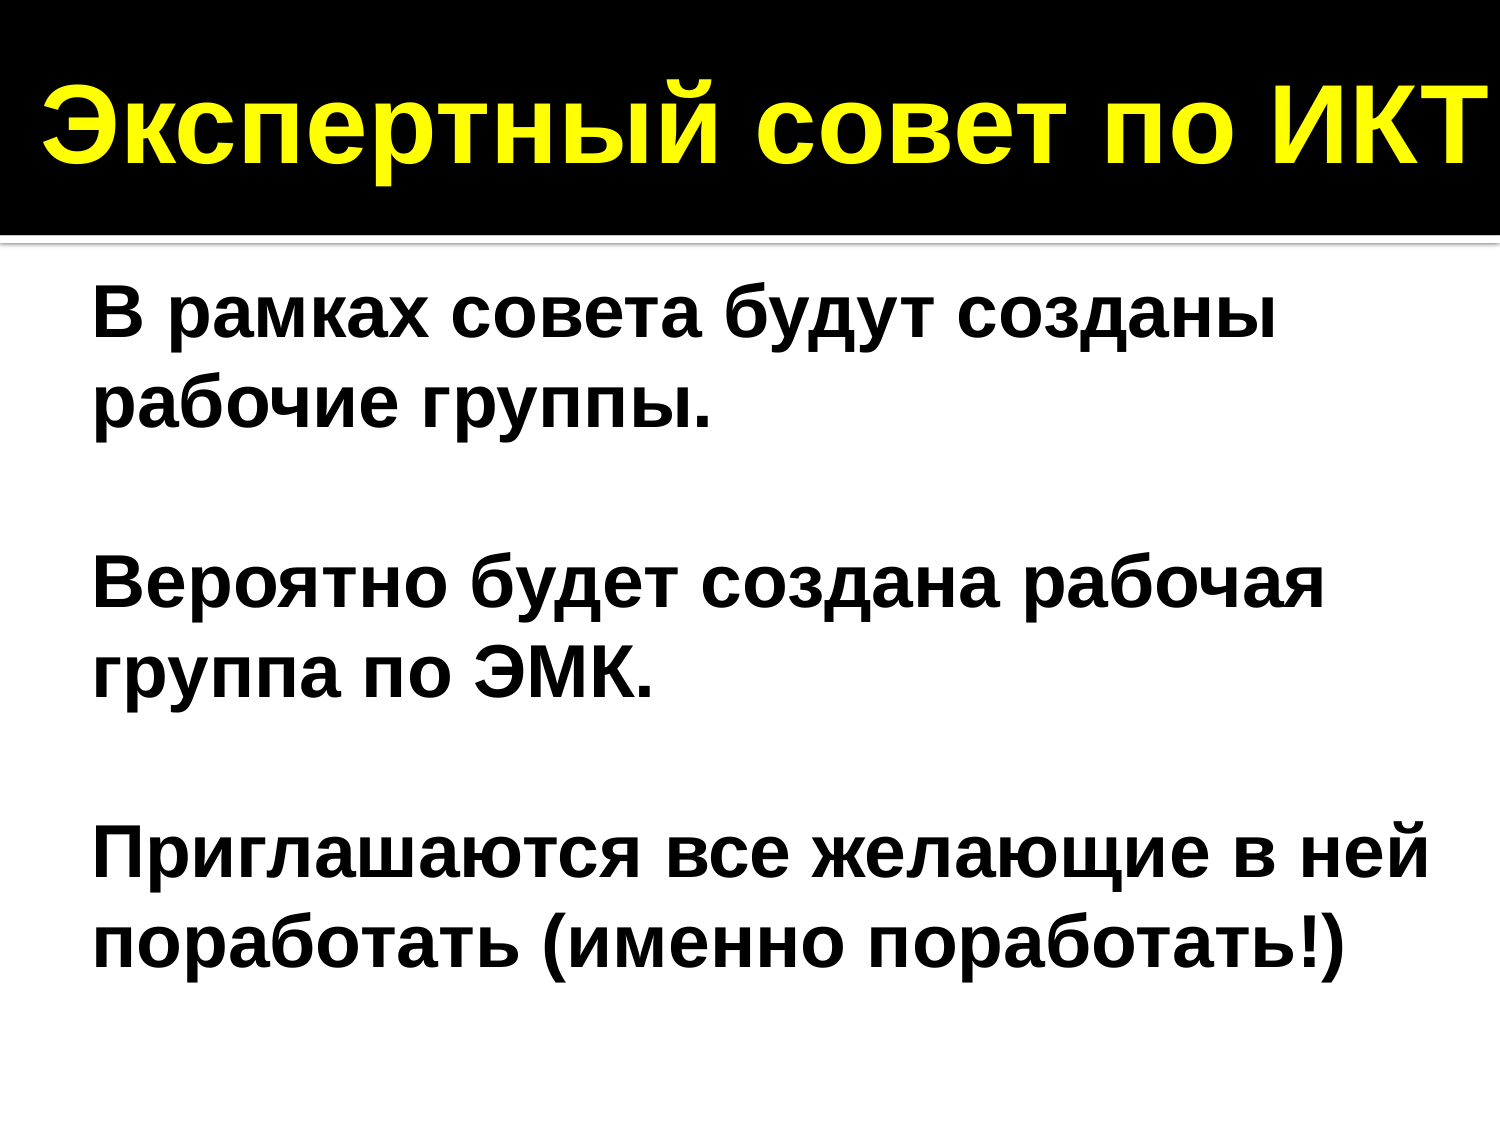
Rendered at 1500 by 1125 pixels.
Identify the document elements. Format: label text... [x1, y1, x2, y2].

text_box Экспертный совет по ИКТ [25, 43, 1500, 193]
text_box В рамках совета будут созданы рабочие группы. Вероятно будет создана рабочая группа по ЭМК. Приглашаются все желающие в ней поработать (именно поработать!) [76, 255, 1447, 991]
